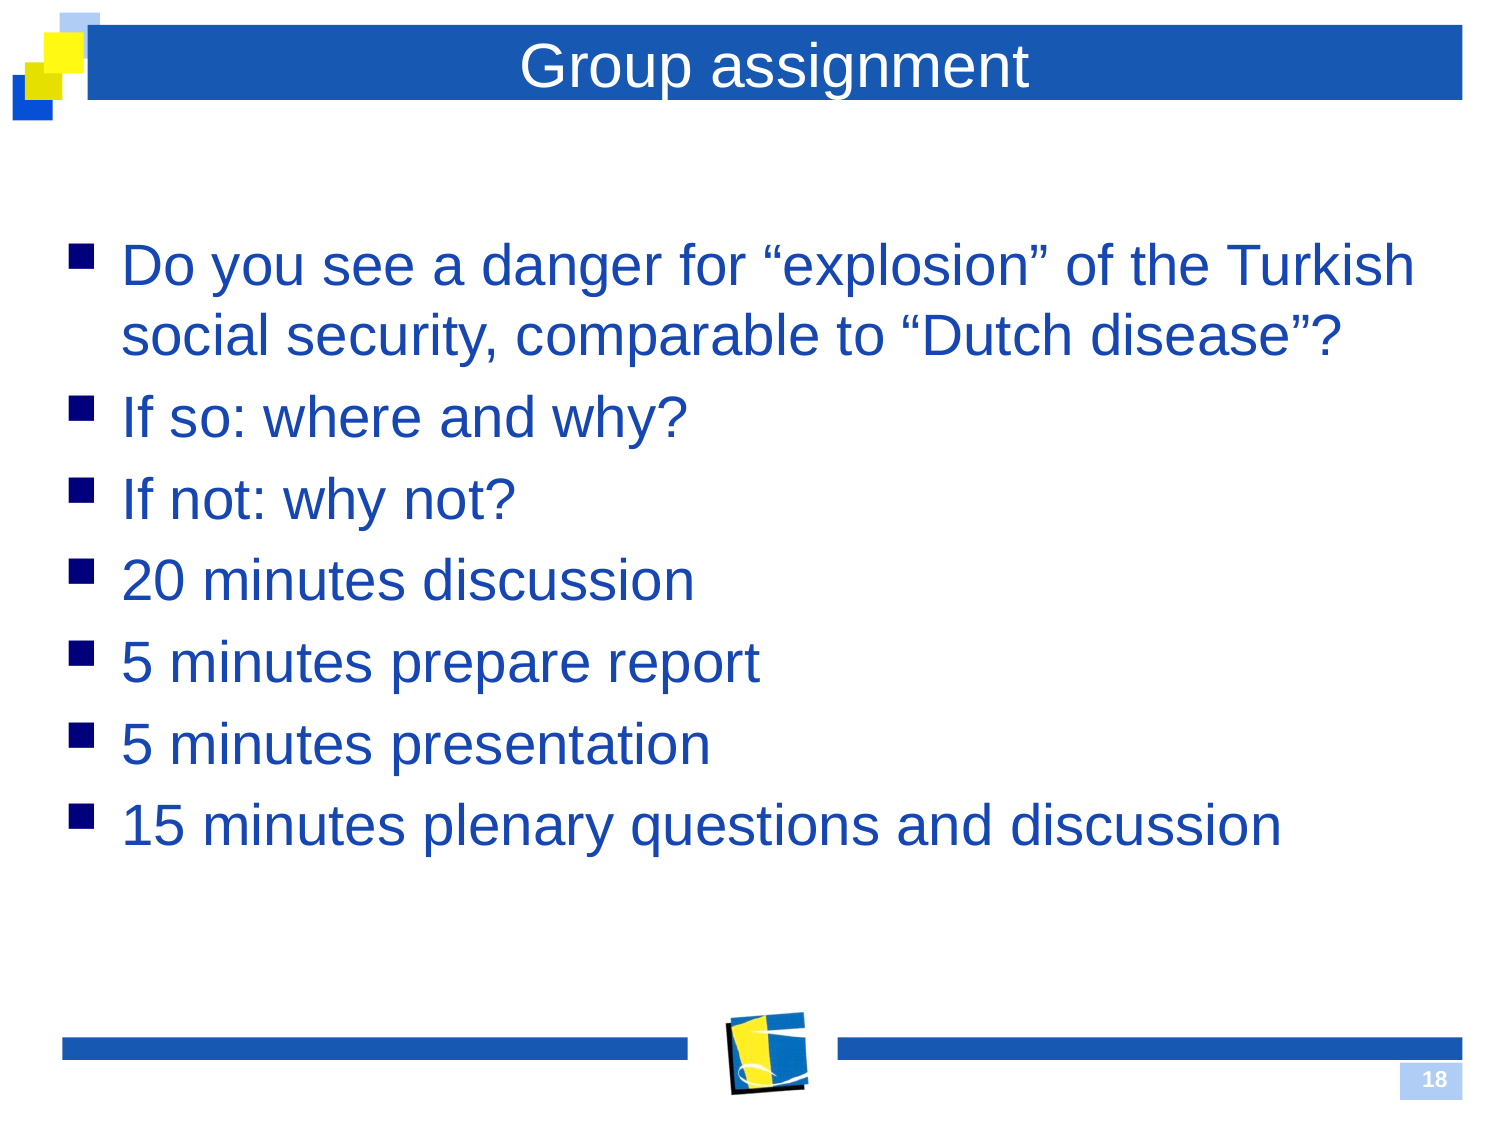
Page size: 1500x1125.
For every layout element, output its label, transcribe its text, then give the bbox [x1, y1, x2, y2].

title Group assignment [87, 24, 1463, 101]
list Do you see a danger for “explosion” of the Turkish social security, comparable to “Dutch disease”? If so: where and why? If not: why not? 20 minutes discussion 5 minutes prepare report 5 minutes presentation 15 minutes plenary questions and discussion [49, 219, 1471, 851]
slide_number 18 [1399, 1062, 1463, 1101]
